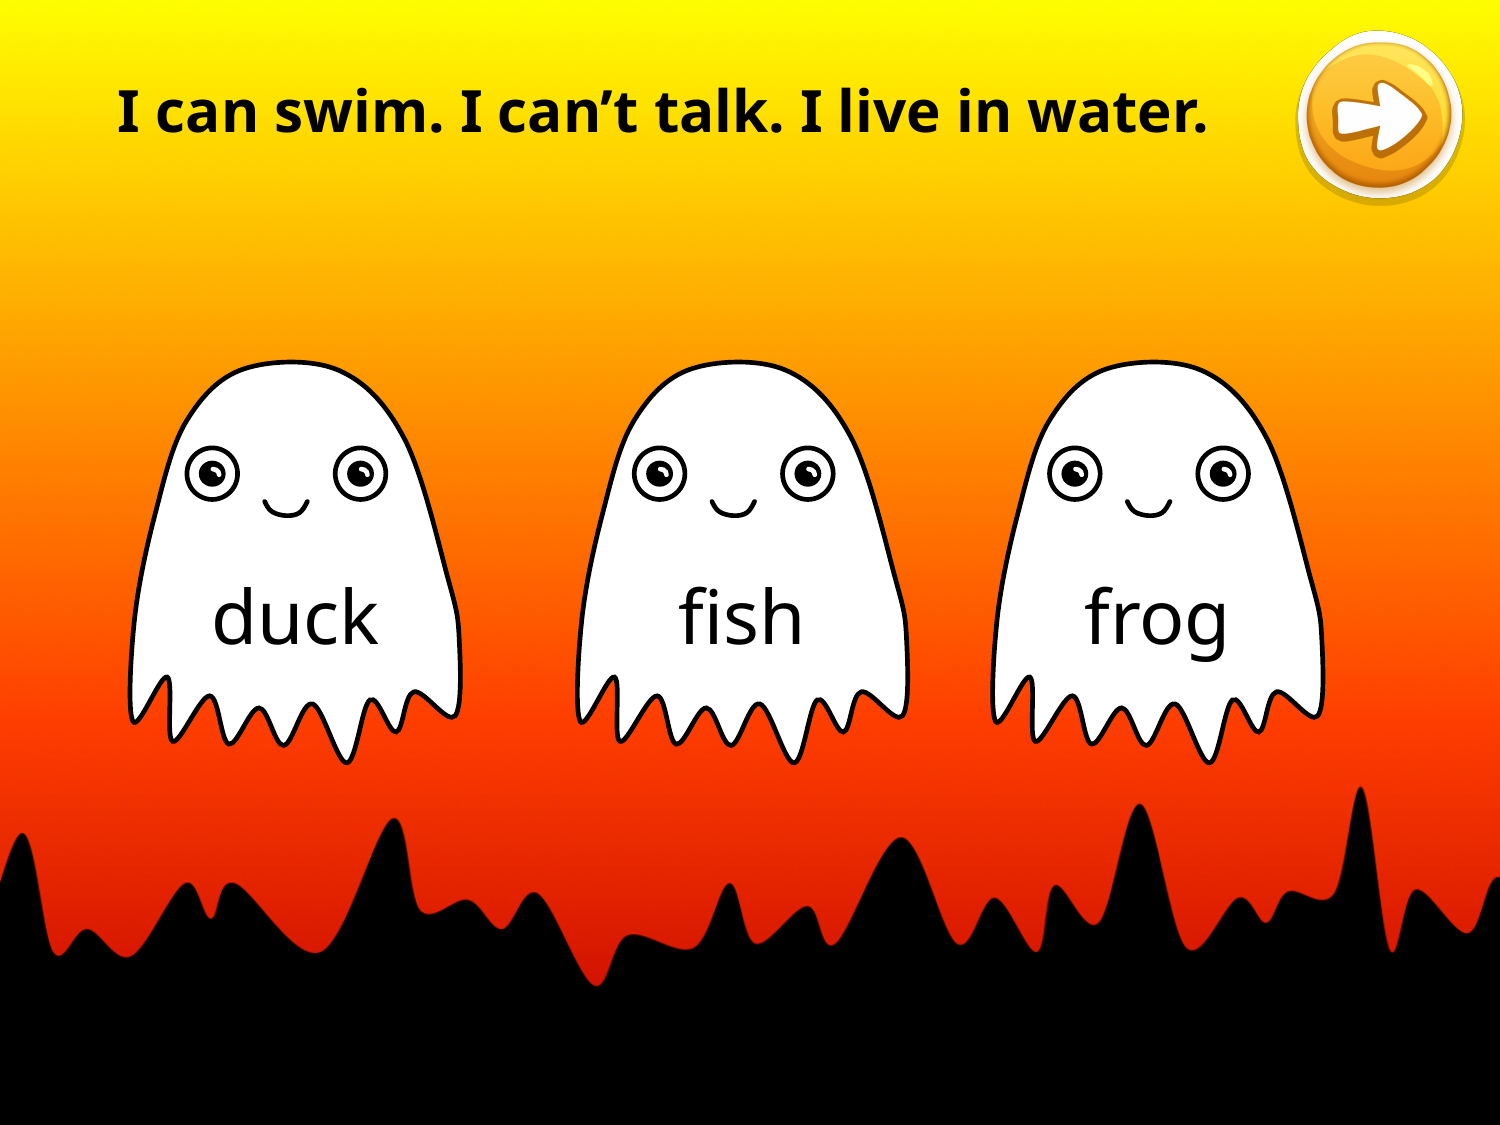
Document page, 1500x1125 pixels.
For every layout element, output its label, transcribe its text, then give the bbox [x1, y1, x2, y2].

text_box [577, 361, 908, 763]
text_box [992, 361, 1323, 763]
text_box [130, 361, 461, 763]
text_box I can swim. I can’t talk. I live in water. [79, 66, 1249, 152]
picture [0, 0, 1500, 1125]
